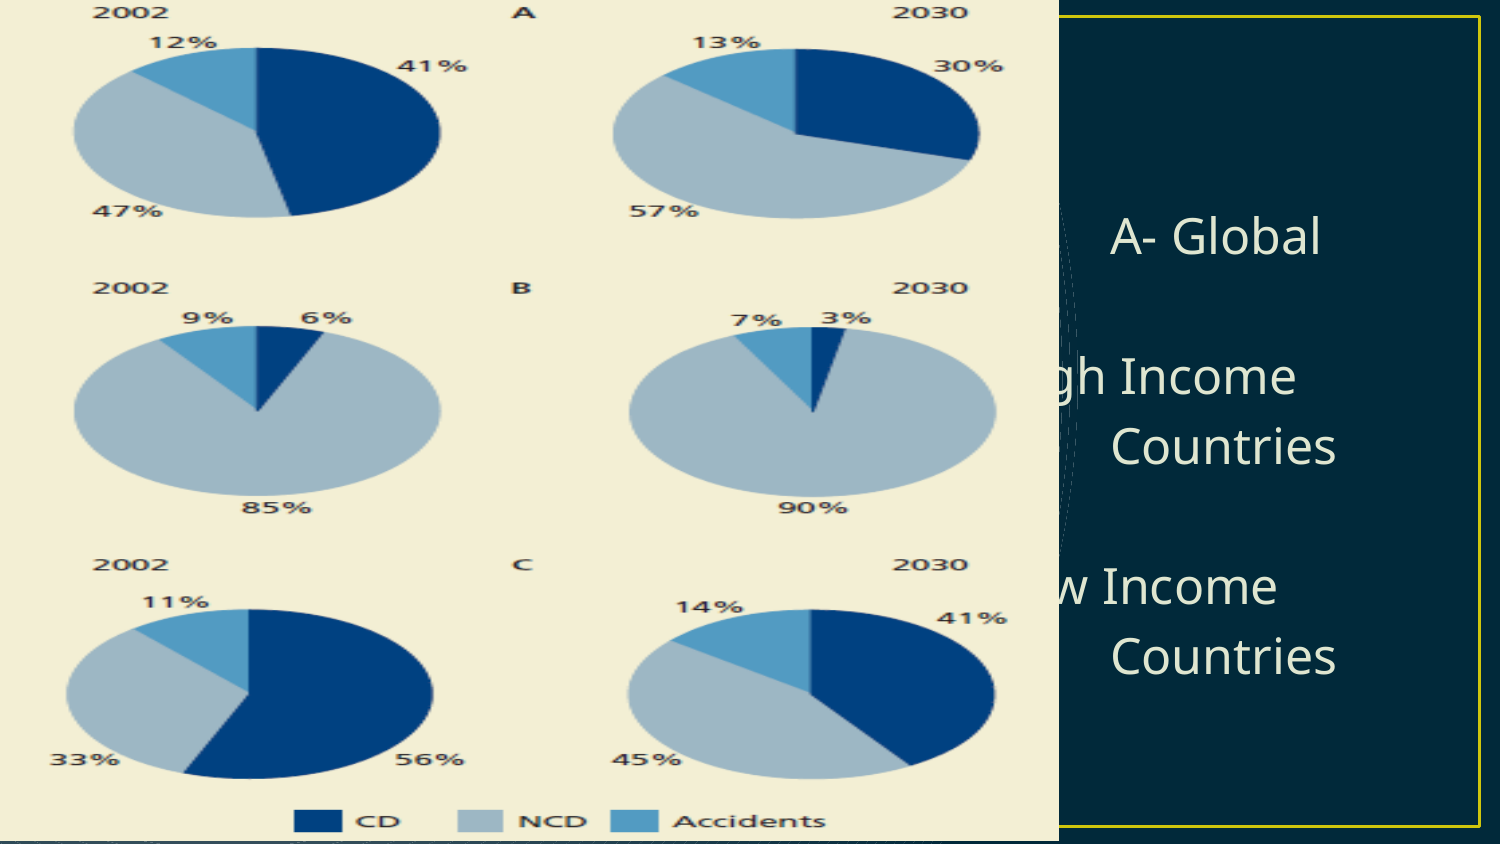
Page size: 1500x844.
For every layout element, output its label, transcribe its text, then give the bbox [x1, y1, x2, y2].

list A- Global B-High Income Countries C- low Income Countries [1065, 196, 1425, 754]
picture [0, 0, 1059, 841]
